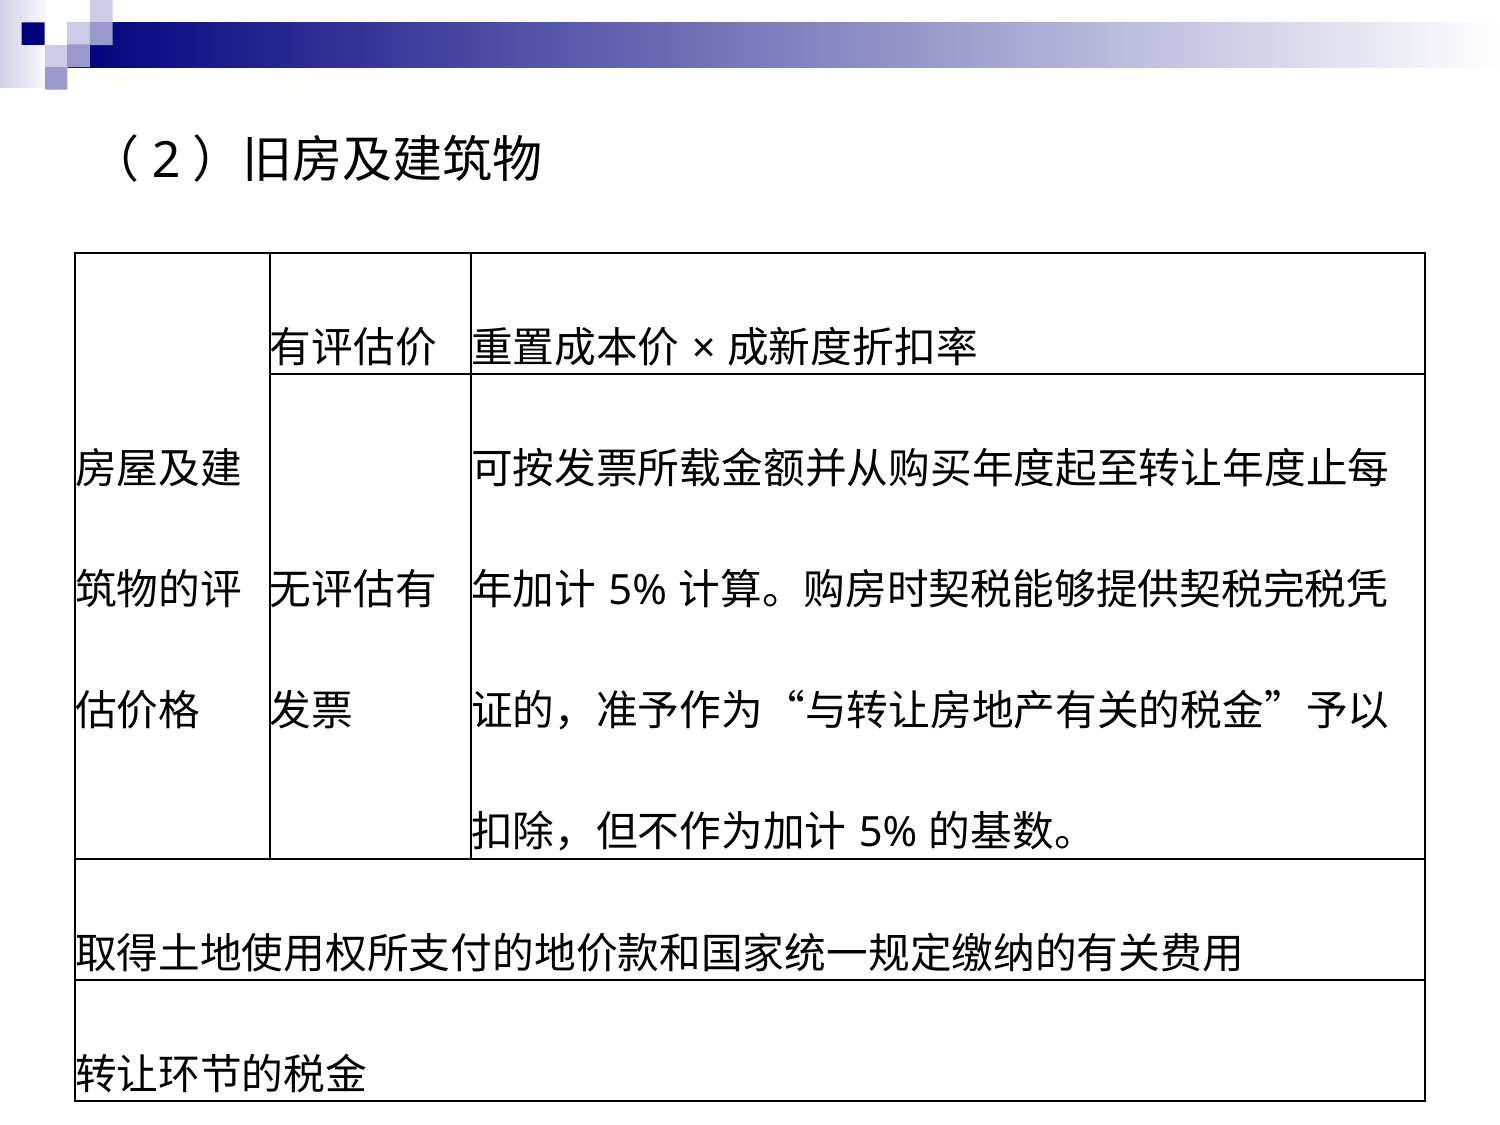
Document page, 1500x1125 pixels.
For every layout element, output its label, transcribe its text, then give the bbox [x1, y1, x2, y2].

table_cell 转让环节的税金 [76, 981, 1424, 1100]
table_cell 取得土地使用权所支付的地价款和国家统一规定缴纳的有关费用 [76, 860, 1424, 979]
title （2）旧房及建筑物 [74, 74, 1426, 252]
table_header 重置成本价×成新度折扣率 [472, 254, 1424, 373]
table_header 有评估价 [271, 254, 470, 373]
table_cell 可按发票所载金额并从购买年度起至转让年度止每年加计5%计算。购房时契税能够提供契税完税凭证的，准予作为“与转让房地产有关的税金”予以扣除，但不作为加计5%的基数。 [472, 375, 1424, 858]
table_cell 无评估有发票 [271, 375, 470, 858]
table_header 房屋及建筑物的评估价格 [76, 254, 269, 858]
